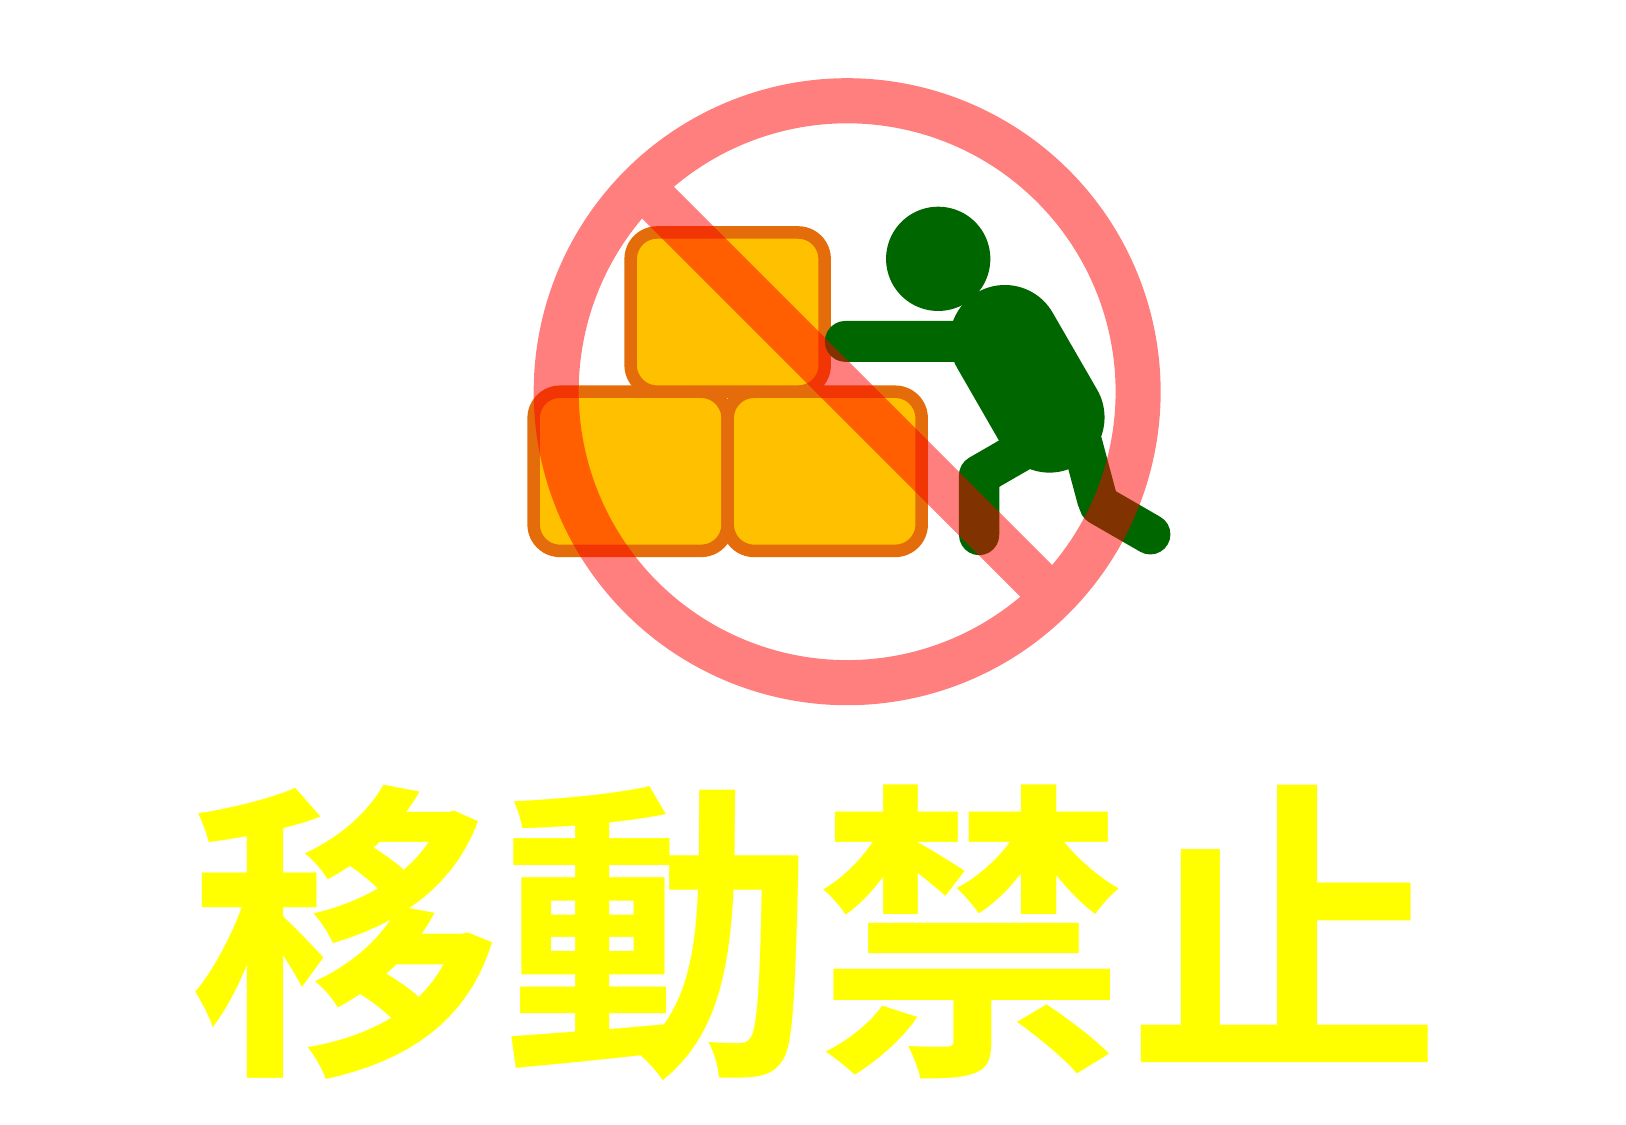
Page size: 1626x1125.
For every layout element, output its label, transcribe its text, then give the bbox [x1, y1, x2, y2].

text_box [533, 77, 1175, 706]
text_box 移動禁止 [37, 730, 1595, 1120]
